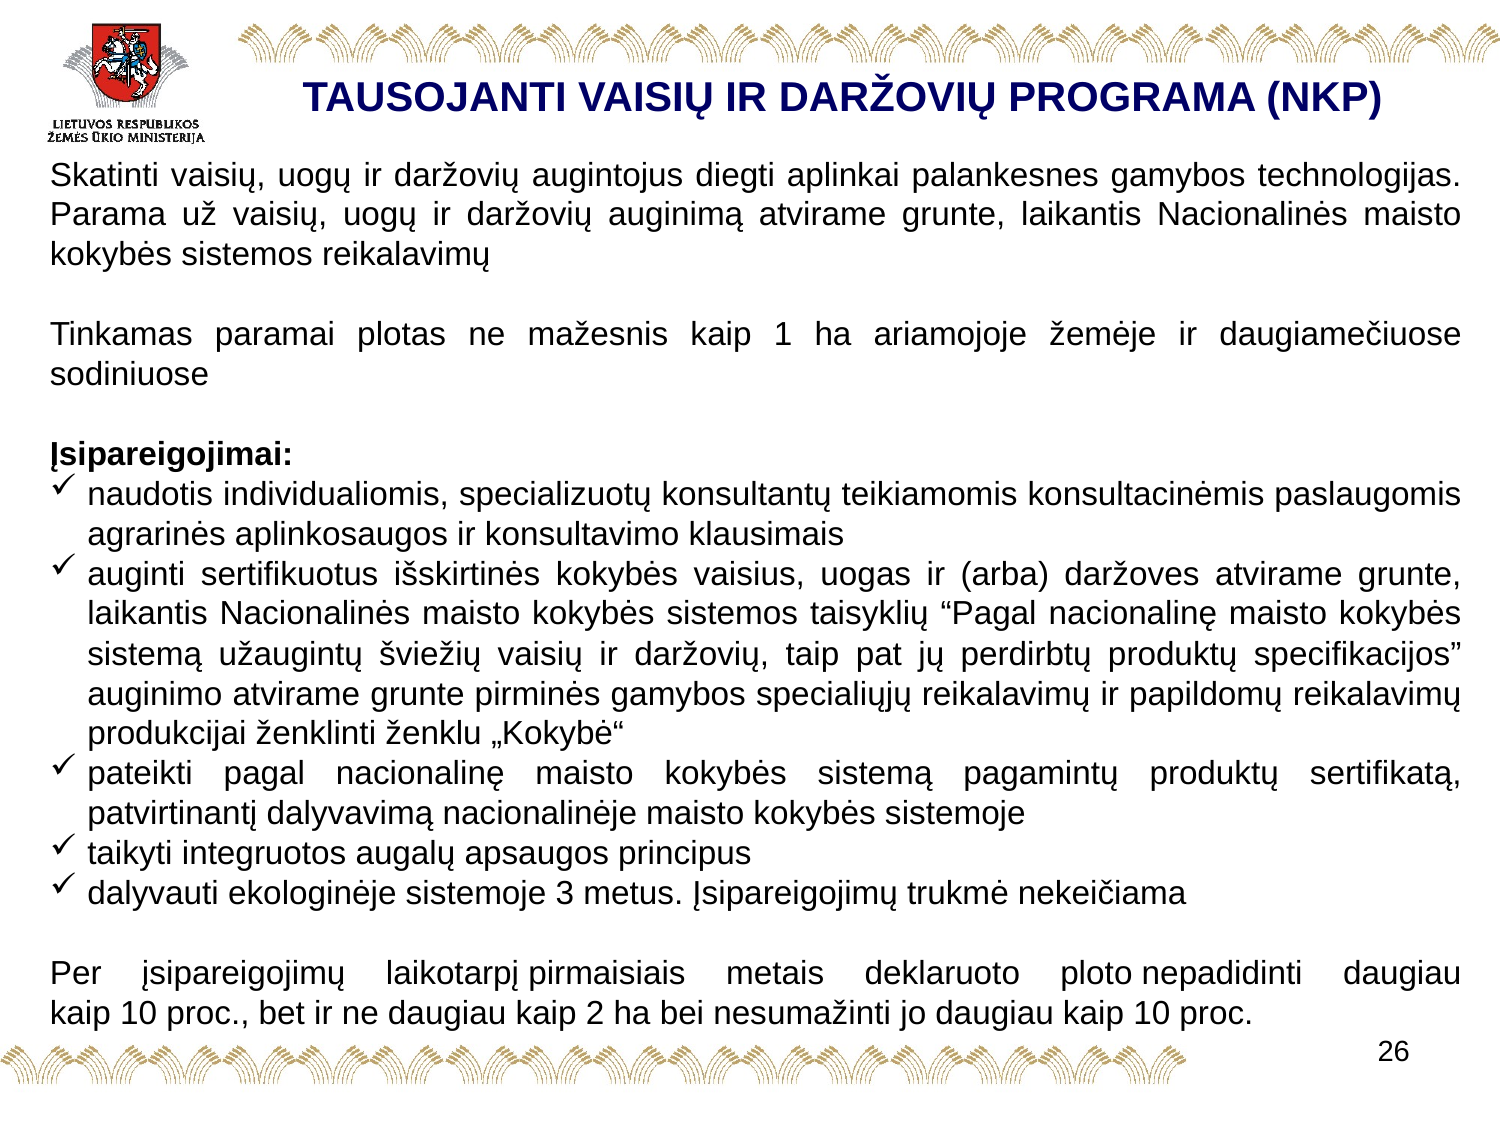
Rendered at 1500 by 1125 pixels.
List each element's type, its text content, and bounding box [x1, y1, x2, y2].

slide_number 26 [1074, 1024, 1426, 1103]
text_box TAUSOJANTI VAISIŲ IR DARŽOVIŲ PROGRAMA (NKP) [186, 62, 1500, 128]
picture [0, 0, 1500, 1125]
text_box Skatinti vaisių, uogų ir daržovių augintojus diegti aplinkai palankesnes gamybos technologijas. Parama už vaisių, uogų ir daržovių auginimą atvirame grunte, laikantis Nacionalinės maisto kokybės sistemos reikalavimų Tinkamas paramai plotas ne mažesnis kaip 1 ha ariamojoje žemėje ir daugiamečiuose sodiniuose Įsipareigojimai:​ naudotis individualiomis, specializuotų konsultantų teikiamomis konsultacinėmis paslaugomis agrarinės aplinkosaugos ir konsultavimo klausimais auginti sertifikuotus išskirtinės kokybės vaisius, uogas ir (arba) daržoves atvirame grunte, laikantis Nacionalinės maisto kokybės sistemos taisyklių “Pagal nacionalinę maisto kokybės sistemą užaugintų šviežių vaisių ir daržovių, taip pat jų perdirbtų produktų specifikacijos” auginimo atvirame grunte pirminės gamybos specialiųjų reikalavimų ir papildomų reikalavimų produkcijai ženklinti ženklu „Kokybė“ pateikti pagal nacionalinę maisto kokybės sistemą pagamintų produktų sertifikatą, patvirtinantį dalyvavimą nacionalinėje maisto kokybės sistemoje taikyti integruotos augalų apsaugos principus dalyvauti ekologinėje sistemoje 3 metus. Įsipareigojimų trukmė nekeičiama Per įsipareigojimų laikotarpį pirmaisiais metais deklaruoto ploto nepadidinti daugiau kaip 10 proc., bet ir ne daugiau kaip 2 ha bei nesumažinti jo daugiau kaip 10 proc. [34, 145, 1479, 1039]
